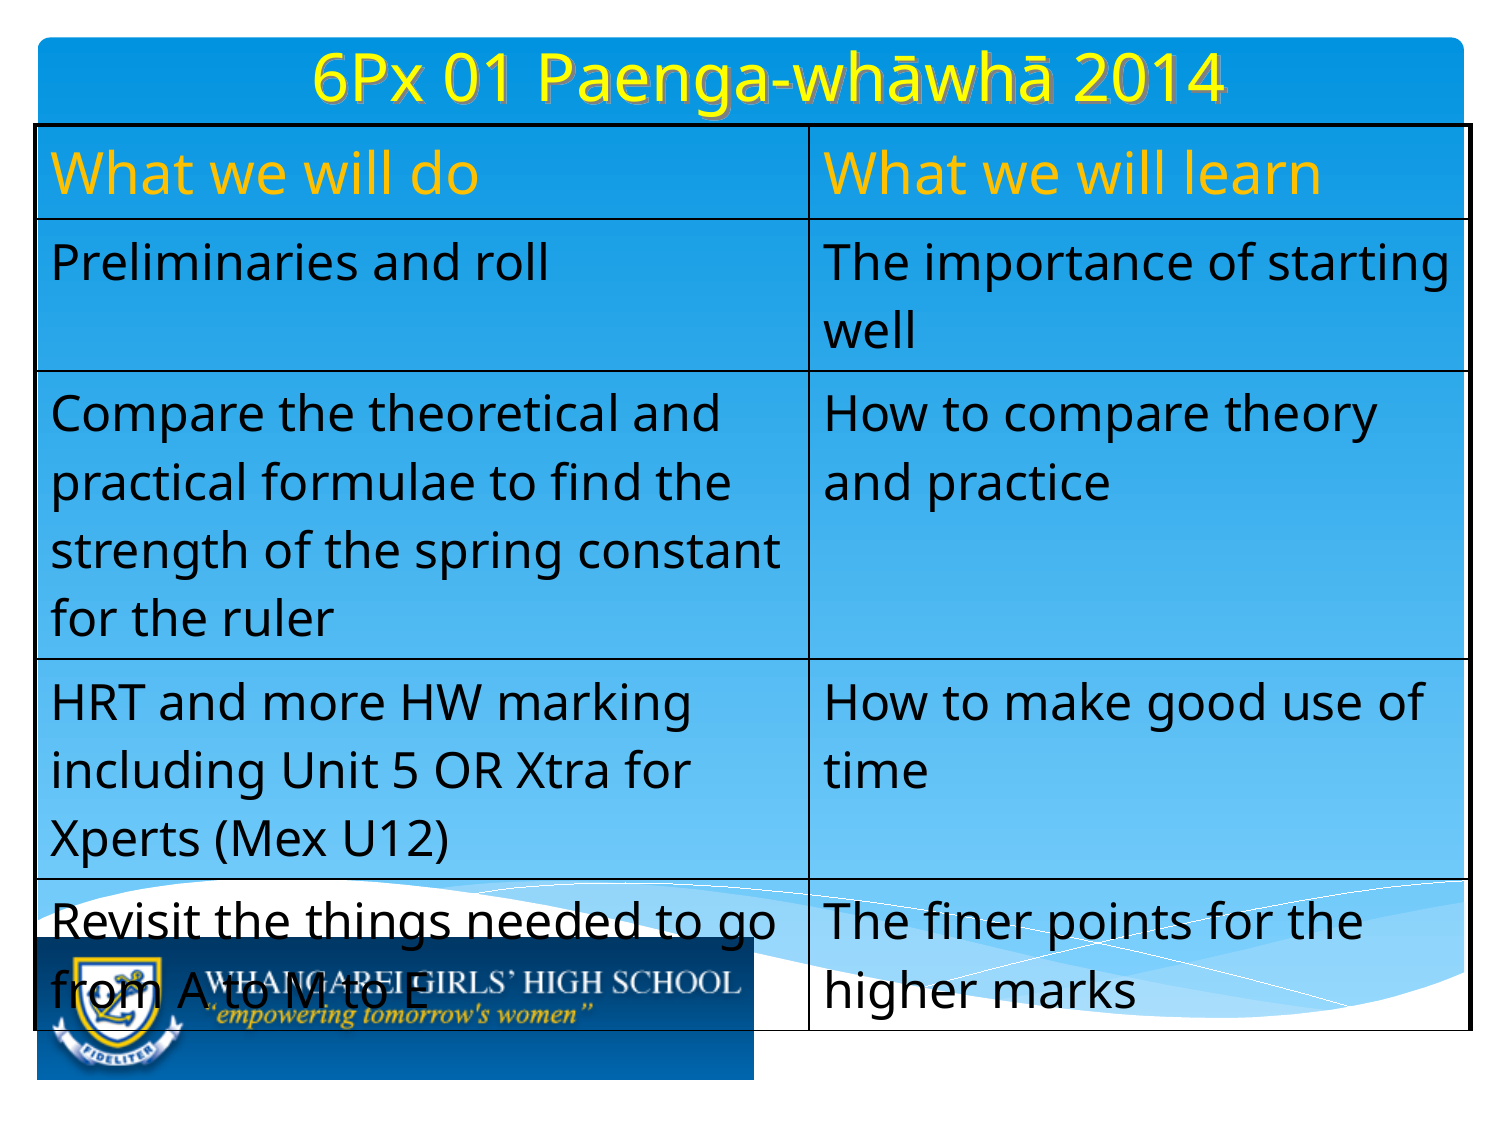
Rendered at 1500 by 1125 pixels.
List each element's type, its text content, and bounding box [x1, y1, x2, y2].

table_cell Compare the theoretical and practical formulae to find the strength of the spring constant for the ruler [37, 372, 808, 658]
table_cell The finer points for the higher marks [810, 880, 1468, 1030]
table_cell How to make good use of time [810, 660, 1468, 878]
table_cell HRT and more HW marking including Unit 5 OR Xtra for Xperts (Mex U12) [37, 660, 808, 878]
table_header What we will learn [810, 127, 1468, 218]
picture [37, 937, 754, 1080]
table_header What we will do [37, 127, 808, 218]
table_cell Preliminaries and roll [37, 220, 808, 370]
table_cell Revisit the things needed to go from A to M to E [37, 880, 808, 1030]
table_cell How to compare theory and practice [810, 372, 1468, 658]
text_box 6Px 01 Paenga-whāwhā 2014 [162, 24, 1375, 123]
table_cell The importance of starting well [810, 220, 1468, 370]
